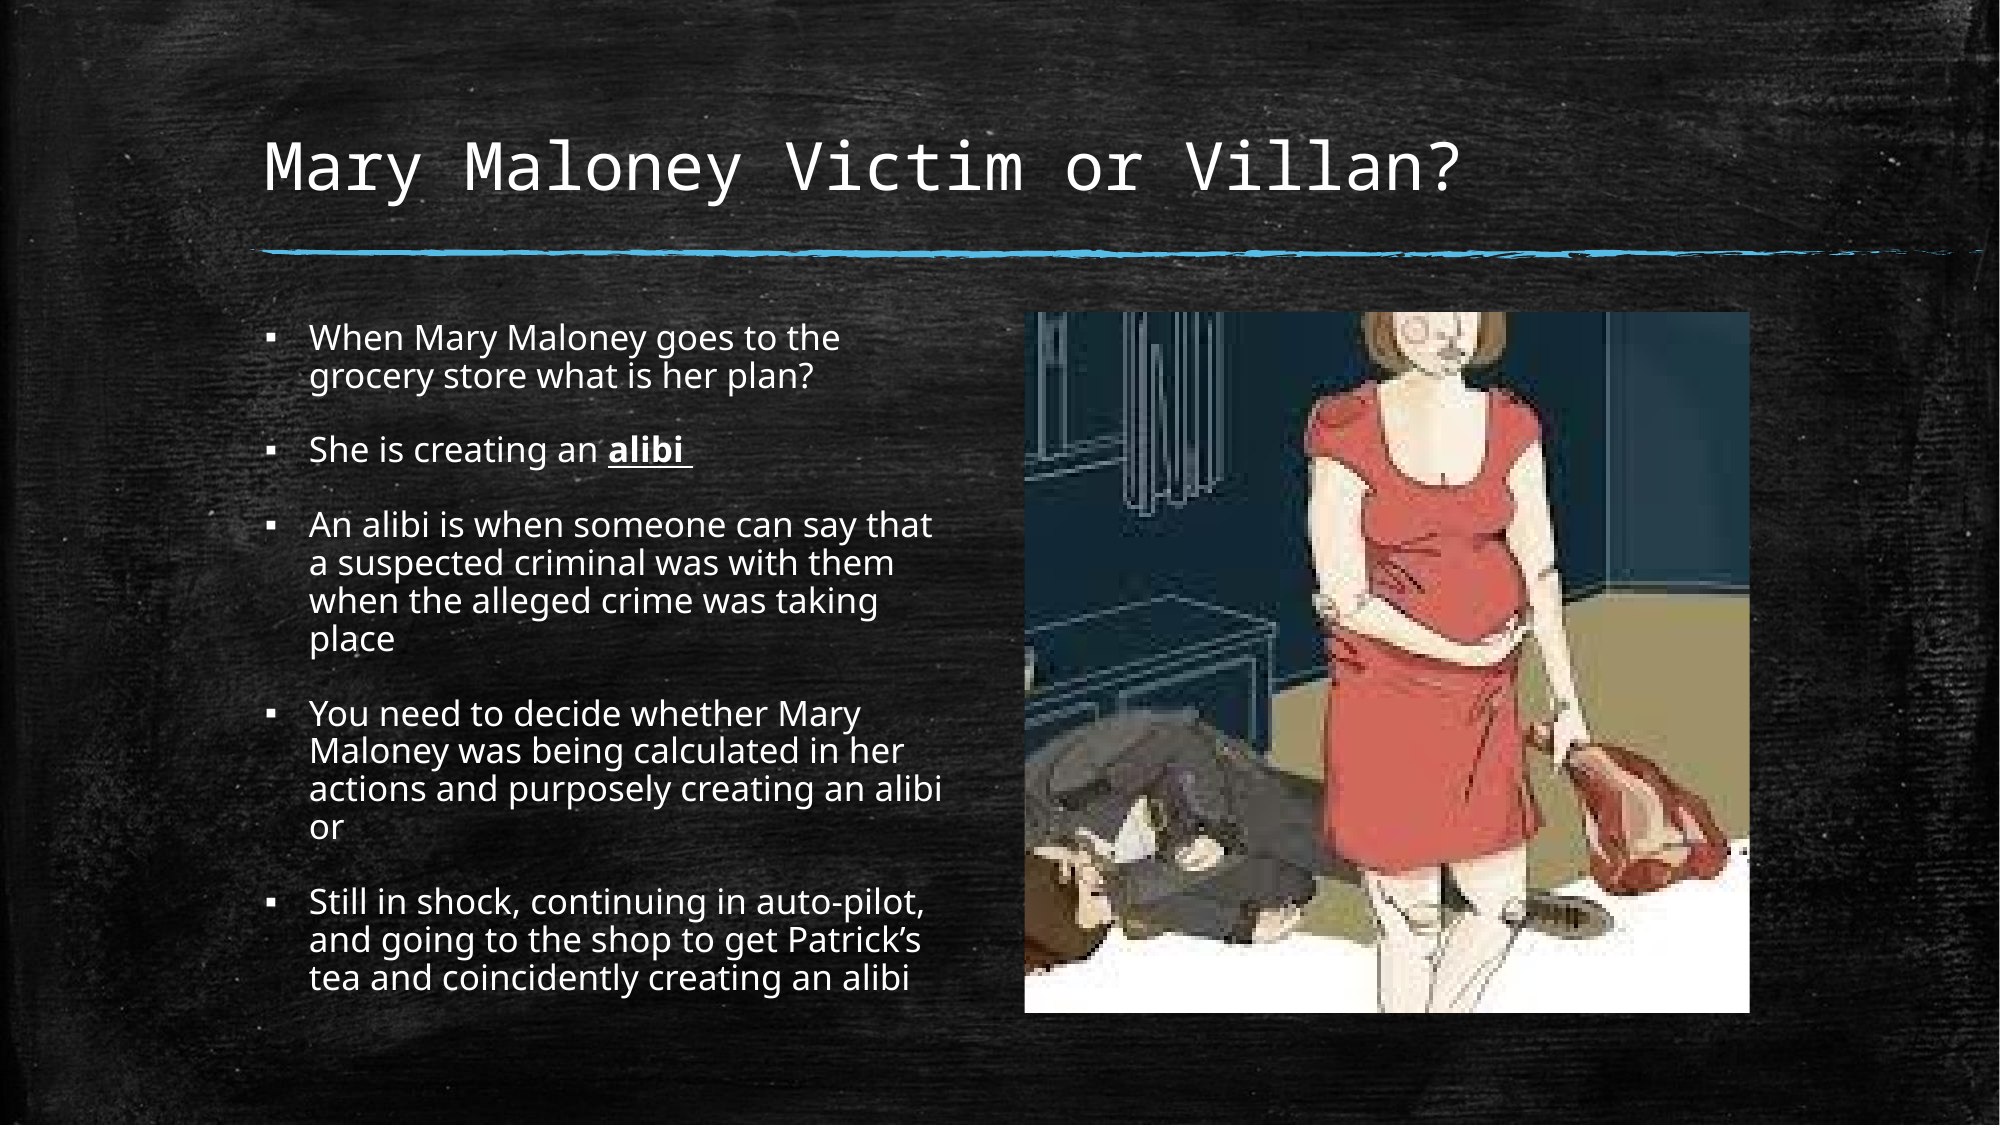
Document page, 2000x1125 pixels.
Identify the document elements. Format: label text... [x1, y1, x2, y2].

title Mary Maloney Victim or Villan? [249, 45, 1750, 213]
list When Mary Maloney goes to the grocery store what is her plan? She is creating an alibi An alibi is when someone can say that a suspected criminal was with them when the alleged crime was taking place You need to decide whether Mary Maloney was being calculated in her actions and purposely creating an alibi or Still in shock, continuing in auto-pilot, and going to the shop to get Patrick’s tea and coincidently creating an alibi [249, 312, 975, 1013]
picture [0, 0, 2000, 1125]
